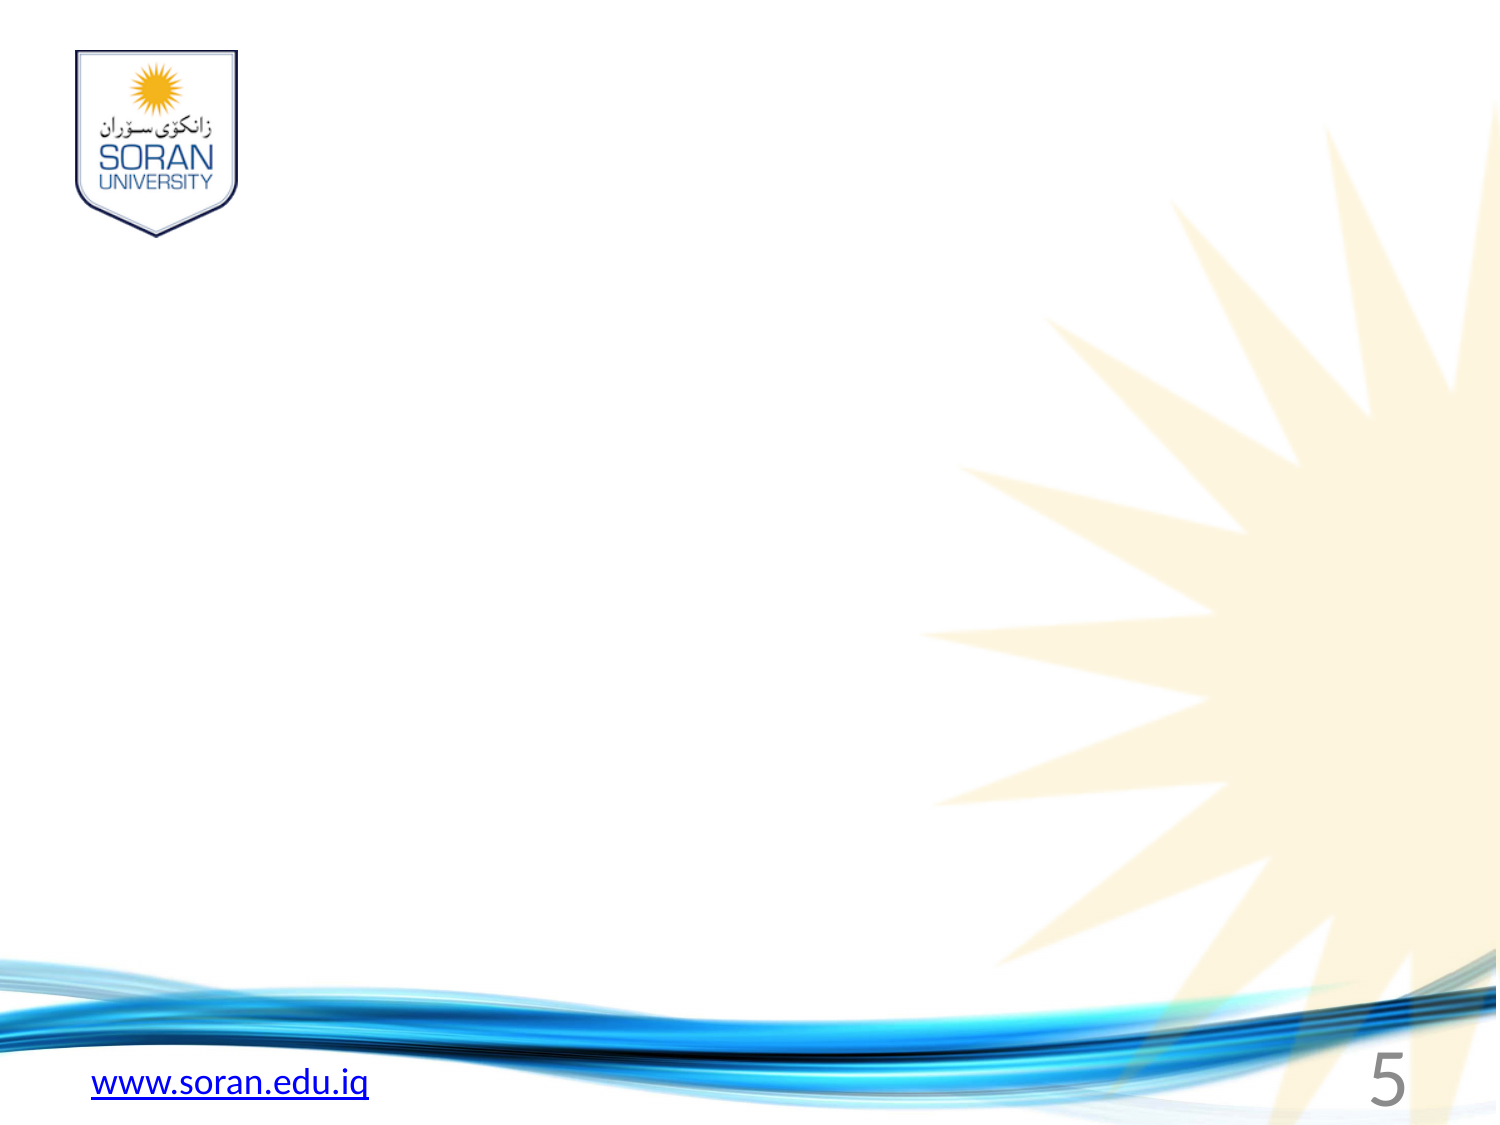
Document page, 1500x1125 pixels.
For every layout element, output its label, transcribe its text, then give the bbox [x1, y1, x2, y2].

slide_number 5 [1074, 1042, 1425, 1103]
picture [75, 50, 238, 238]
picture [0, 99, 1500, 1125]
